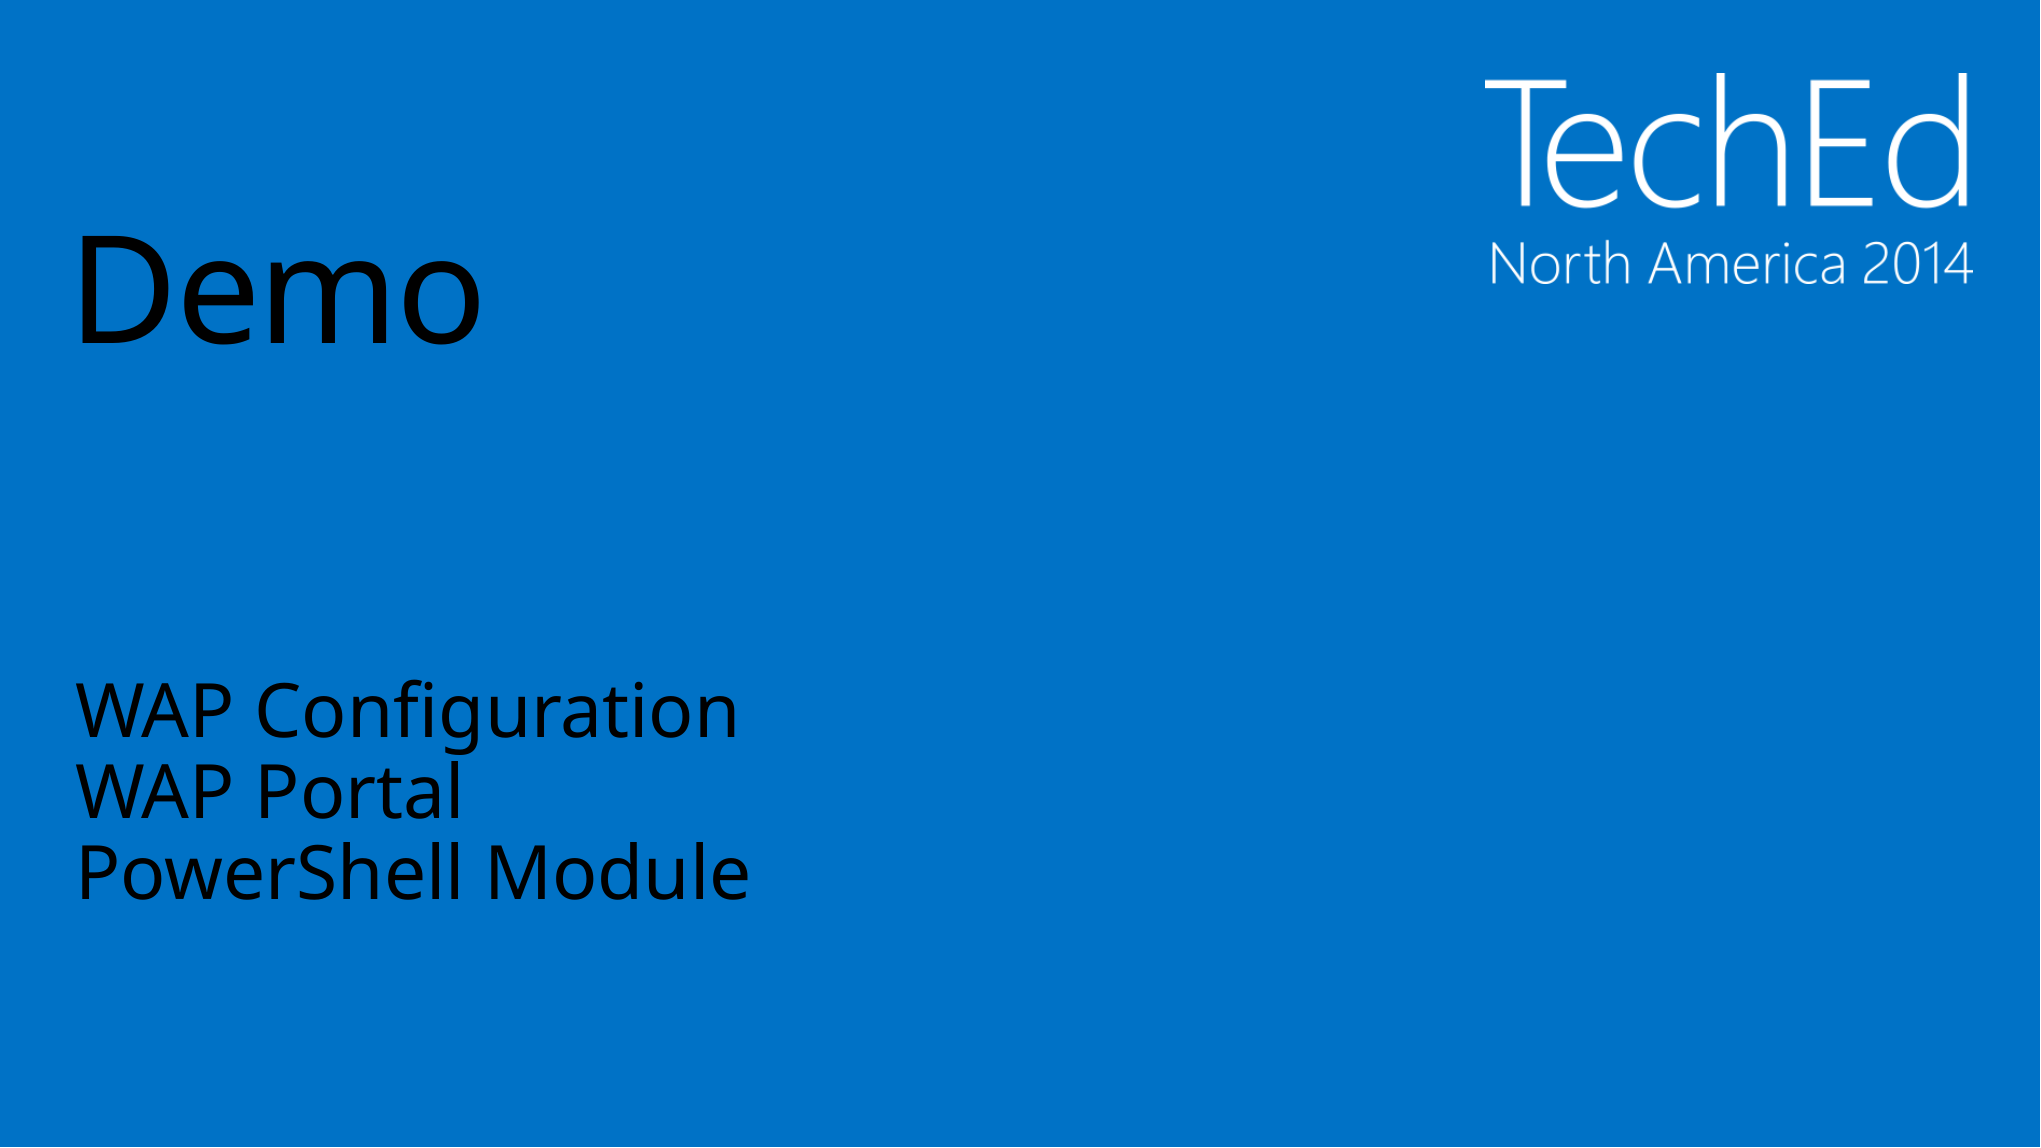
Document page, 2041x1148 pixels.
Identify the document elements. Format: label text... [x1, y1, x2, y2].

title Demo [45, 198, 1396, 648]
list WAP Configuration WAP Portal PowerShell Module [45, 648, 1396, 949]
picture [1485, 73, 1973, 284]
